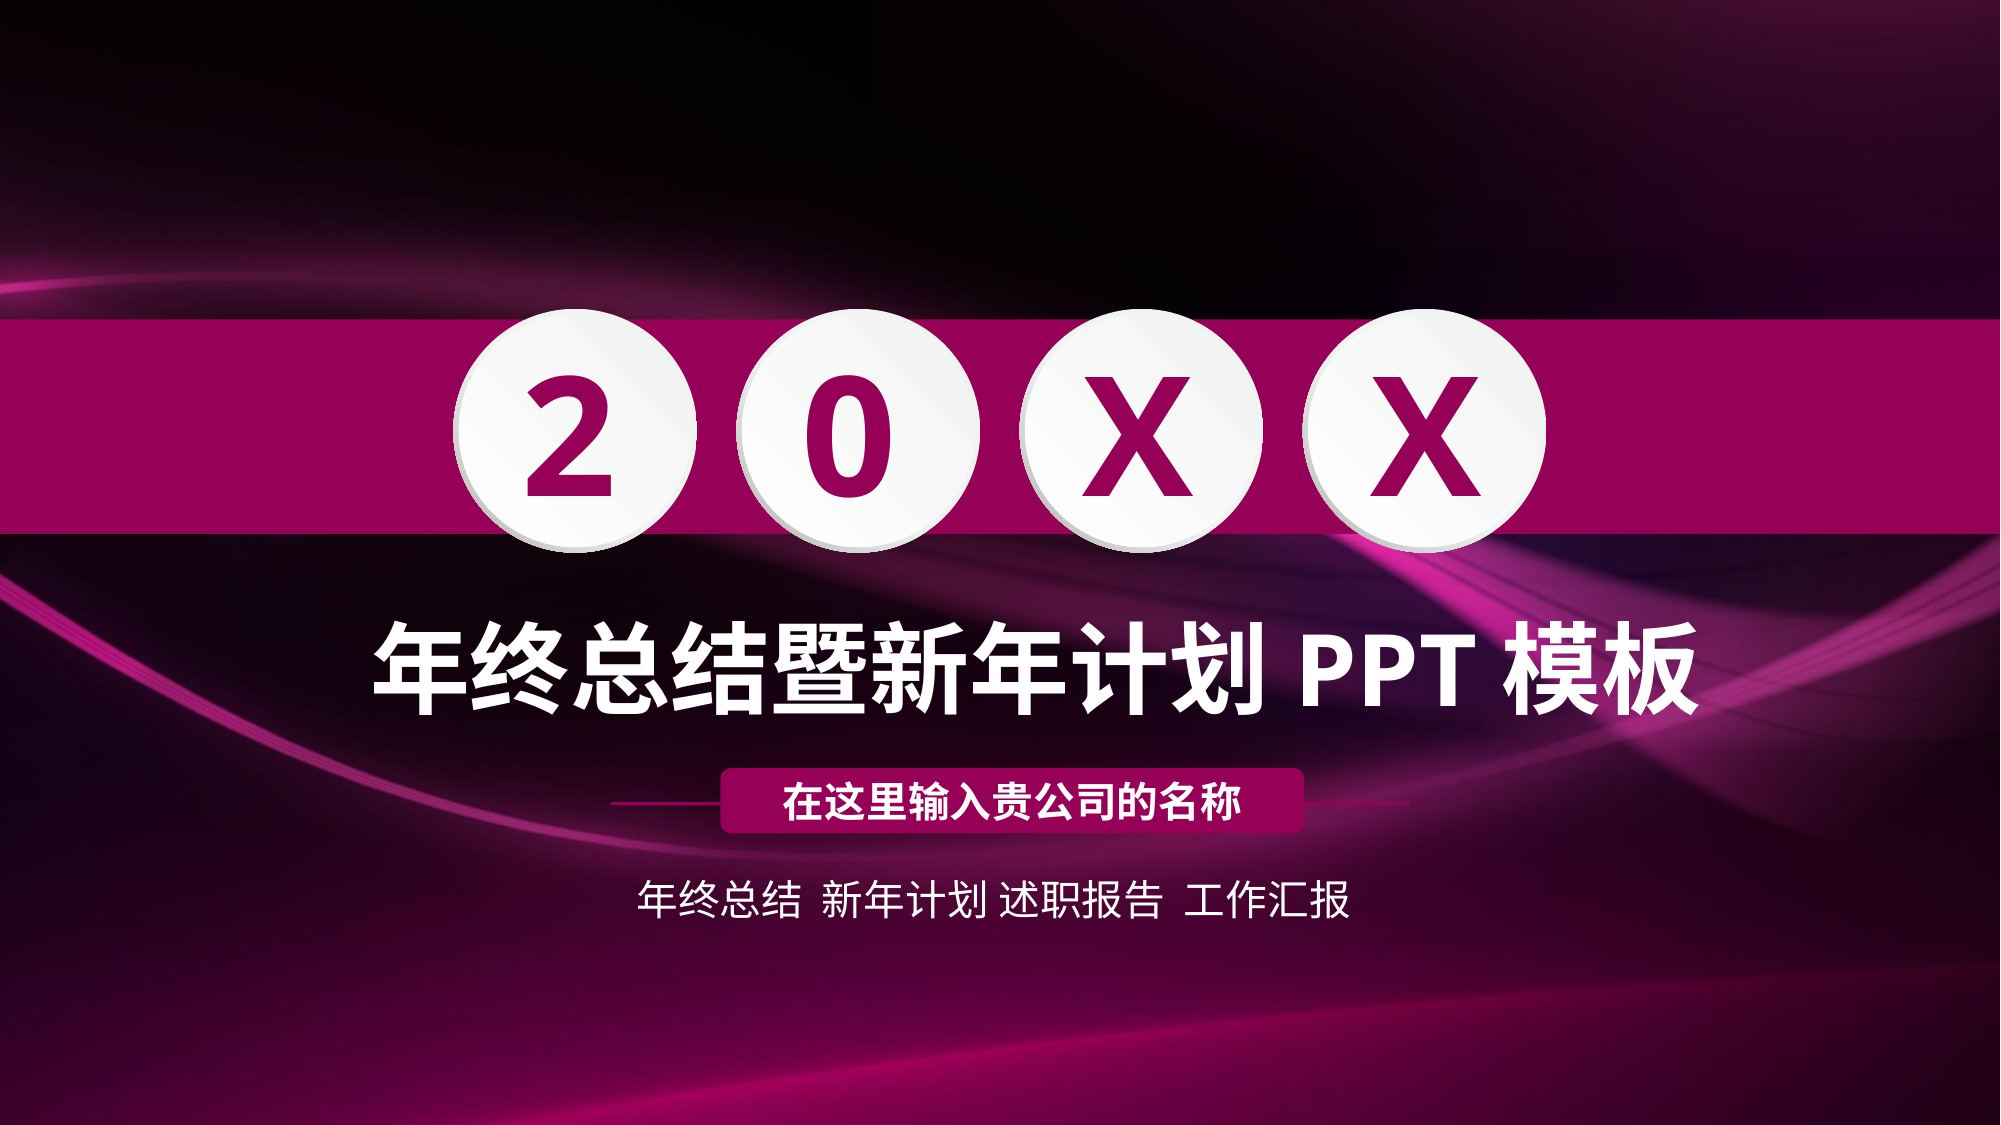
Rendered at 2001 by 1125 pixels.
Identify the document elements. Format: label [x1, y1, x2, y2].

text_box [736, 308, 981, 553]
text_box [453, 308, 698, 553]
picture [0, 0, 2000, 1125]
text_box [1302, 308, 1547, 553]
text_box [1019, 308, 1264, 553]
